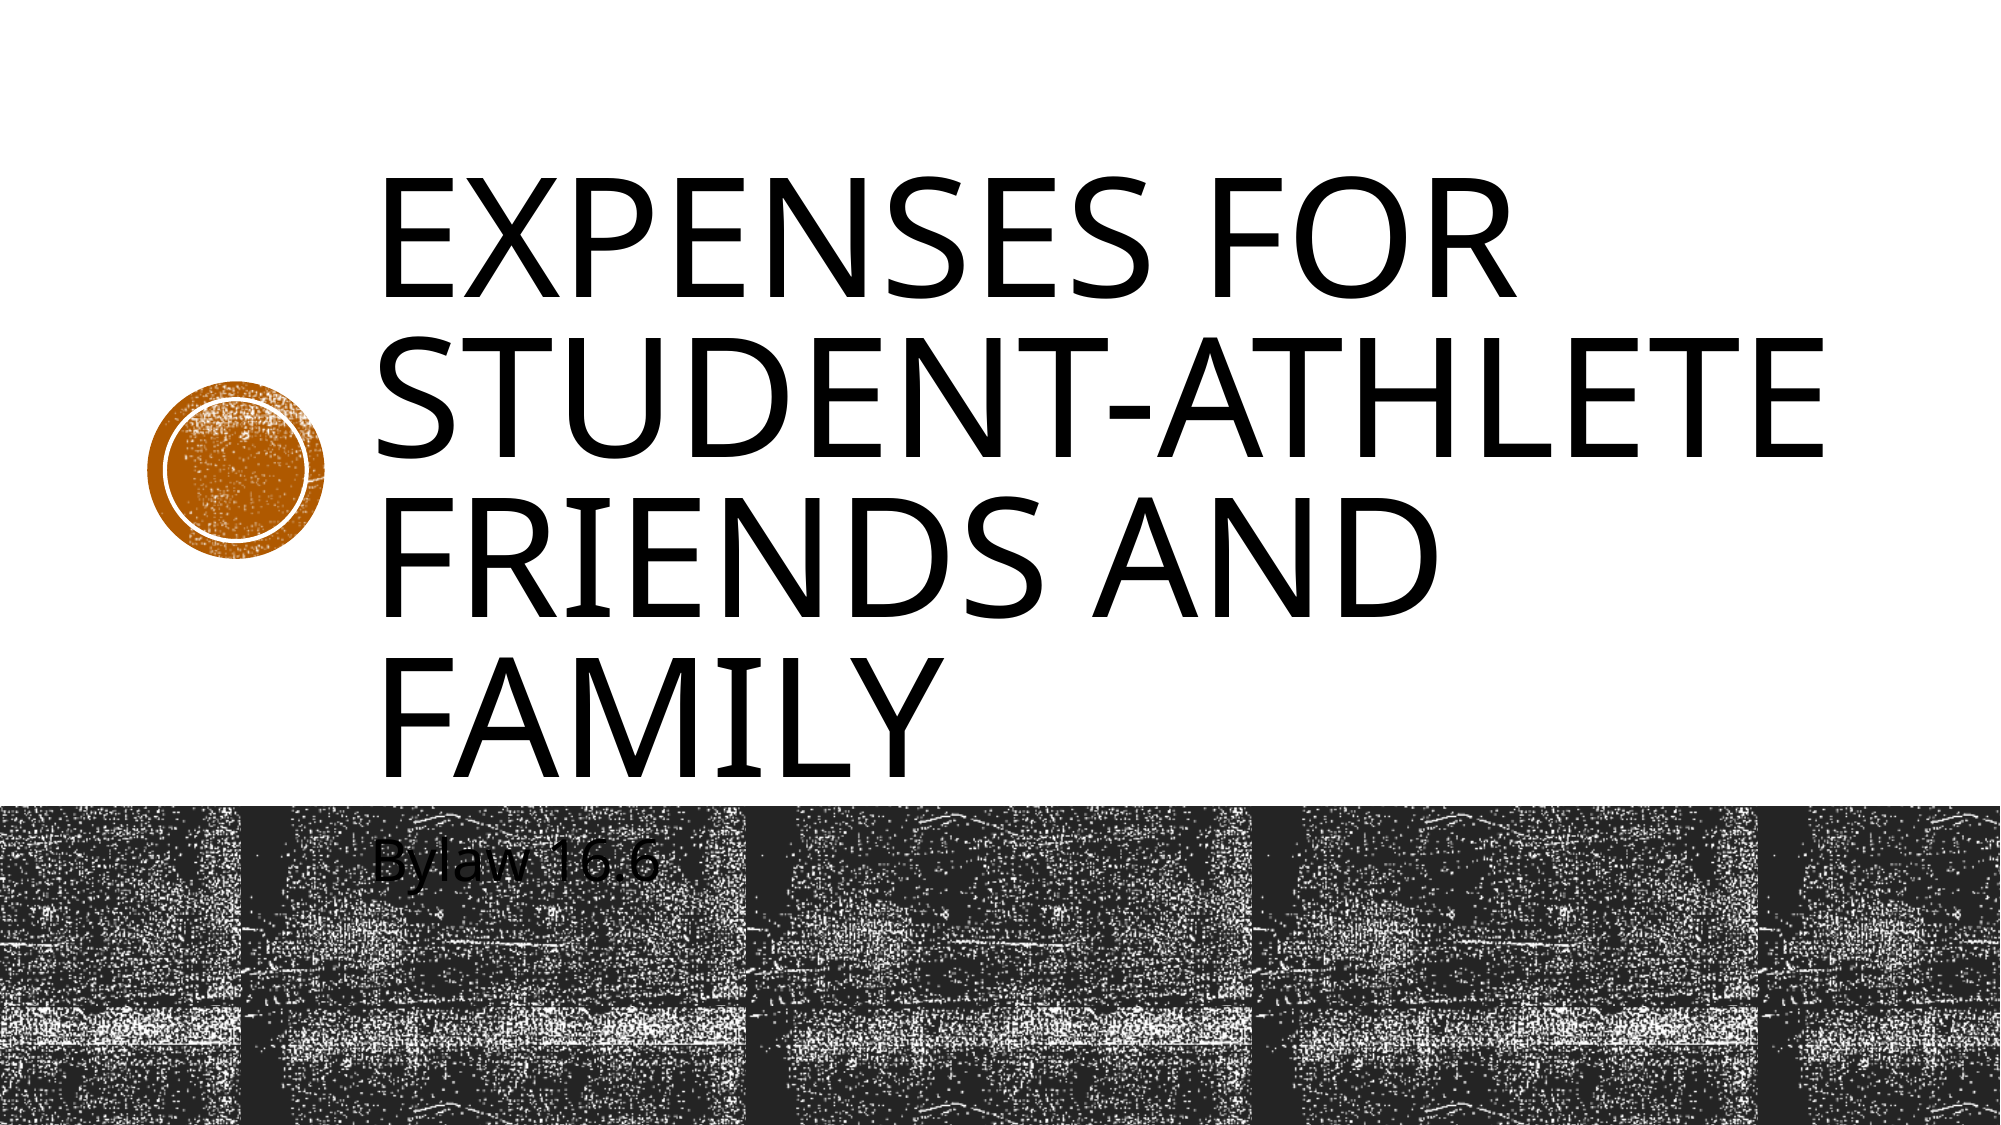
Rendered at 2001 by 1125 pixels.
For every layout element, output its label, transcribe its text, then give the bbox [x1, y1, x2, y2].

title Expenses for Student-Athlete Friends and Family [355, 201, 1878, 779]
list Bylaw 16.6 [355, 823, 1841, 999]
